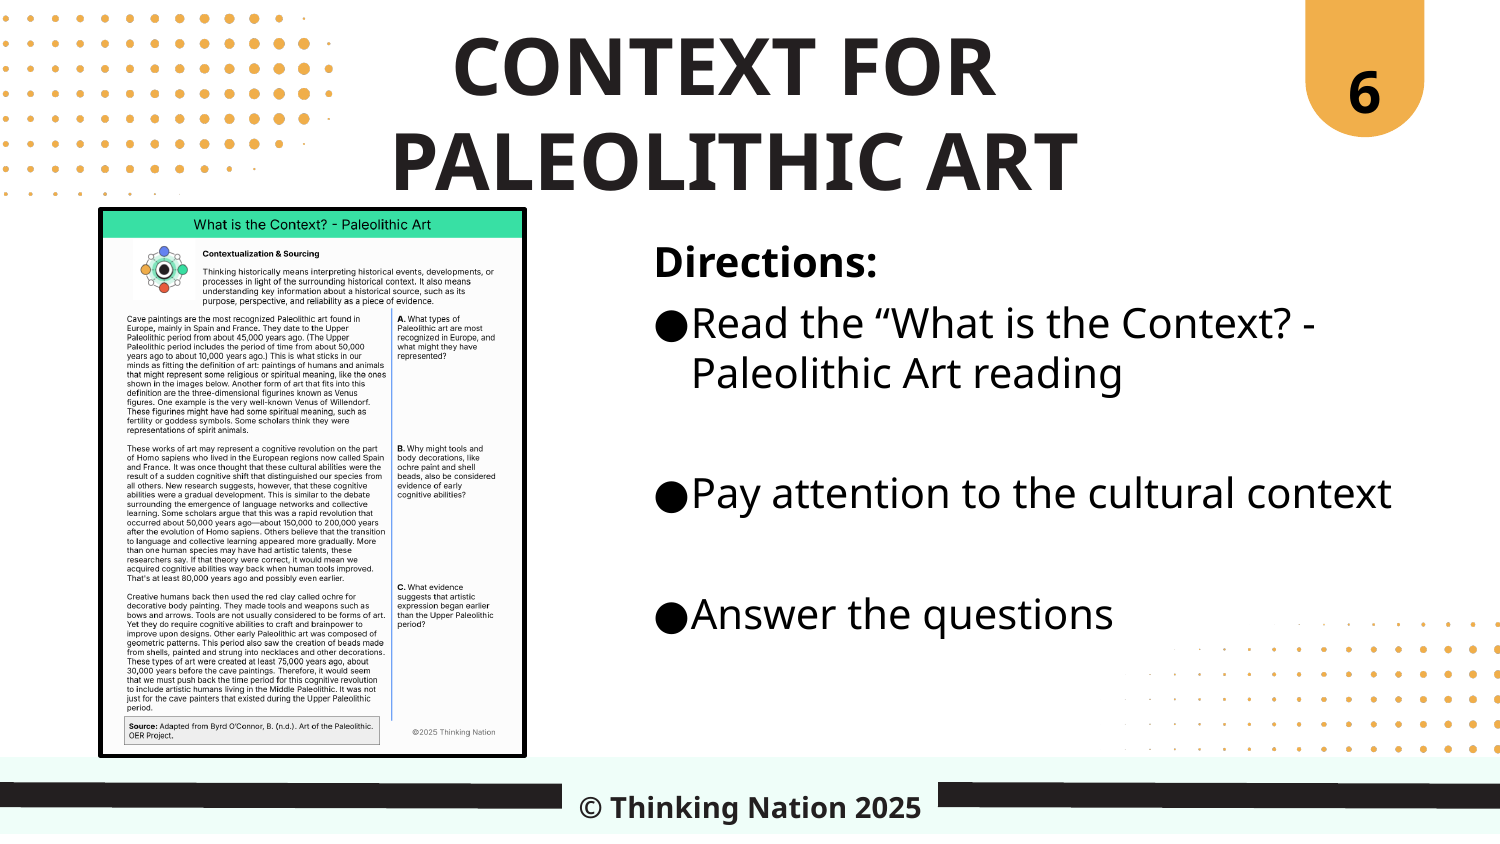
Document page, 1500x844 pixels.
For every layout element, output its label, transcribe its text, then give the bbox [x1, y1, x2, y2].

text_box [1300, 0, 1430, 138]
text_box Directions: Read the “What is the Context? - Paleolithic Art reading Pay attention to the cultural context Answer the questions [645, 228, 1417, 646]
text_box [0, 756, 1500, 835]
picture [102, 211, 523, 754]
text_box [1100, 622, 1500, 755]
text_box [0, 0, 333, 196]
text_box CONTEXT FOR PALEOLITHIC ART [130, 16, 1339, 207]
